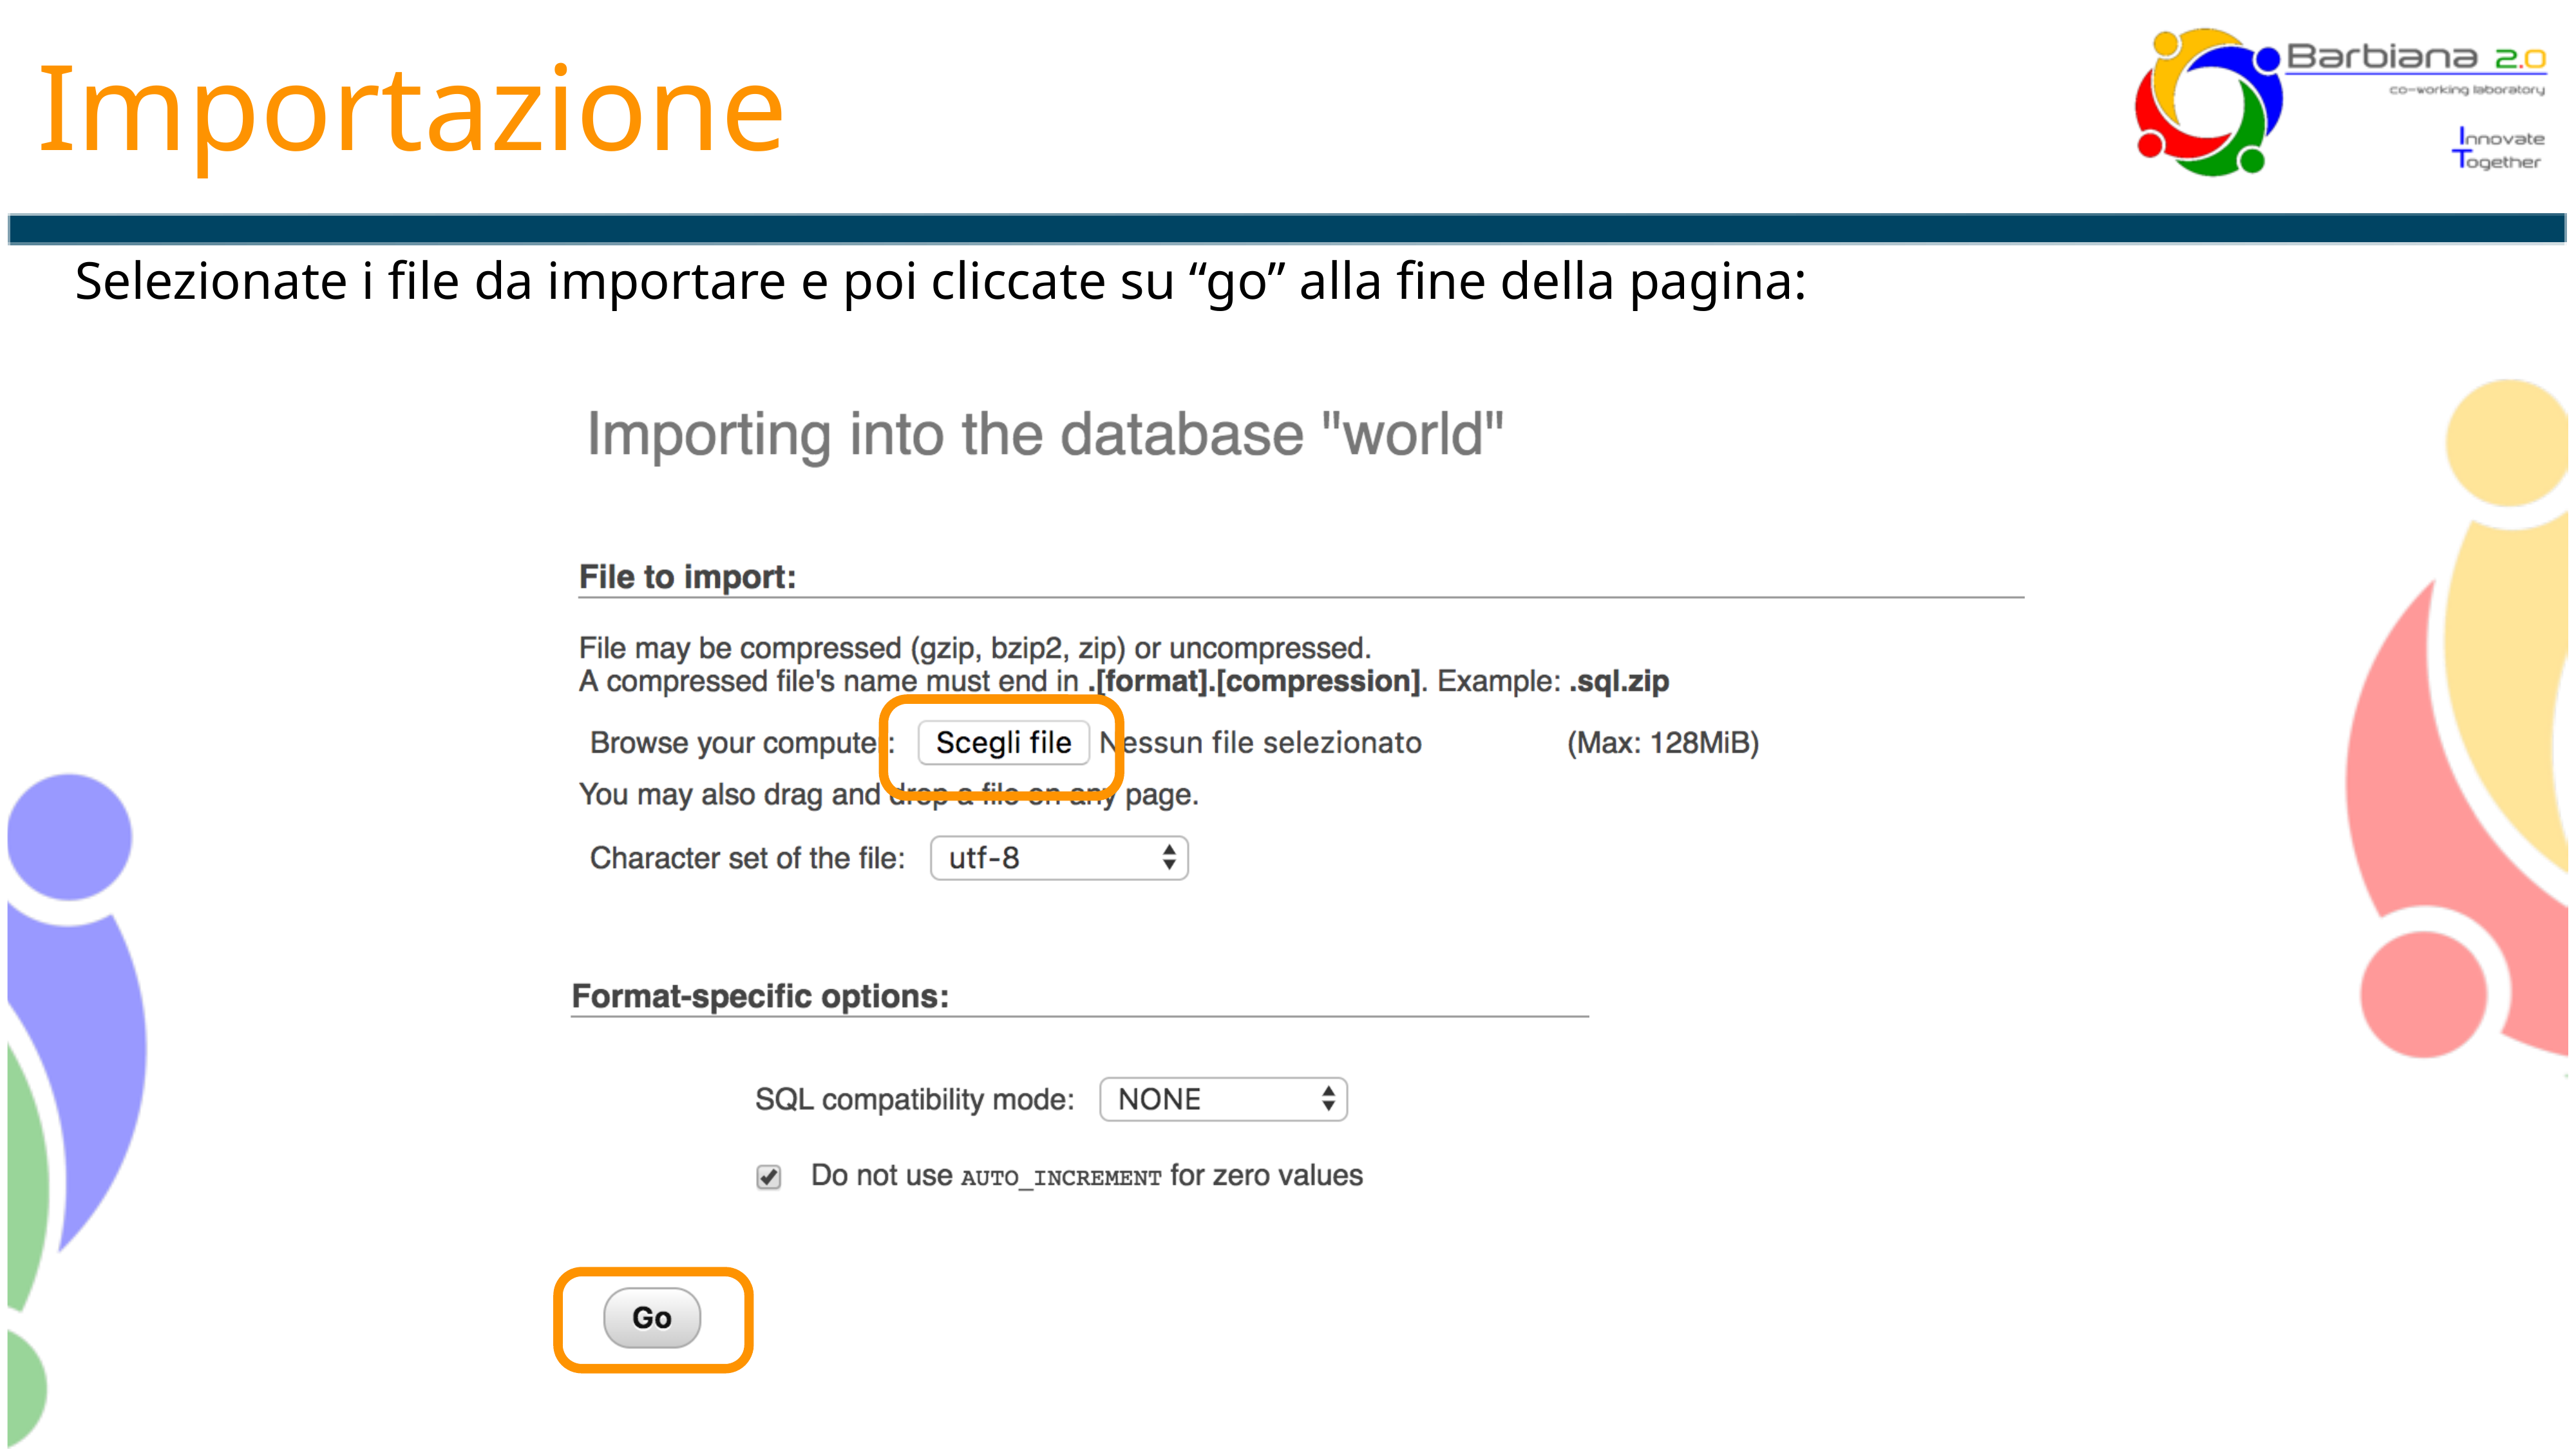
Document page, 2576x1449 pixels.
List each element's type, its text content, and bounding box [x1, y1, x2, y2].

picture [553, 397, 2025, 1404]
picture [2121, 9, 2568, 196]
text_box Selezionate i file da importare e poi cliccate su “go” alla fine della pagina: [69, 242, 2507, 315]
title Importazione [31, 25, 2111, 180]
picture [8, 213, 2576, 245]
picture [7, 645, 158, 1449]
picture [2121, 364, 2568, 1238]
